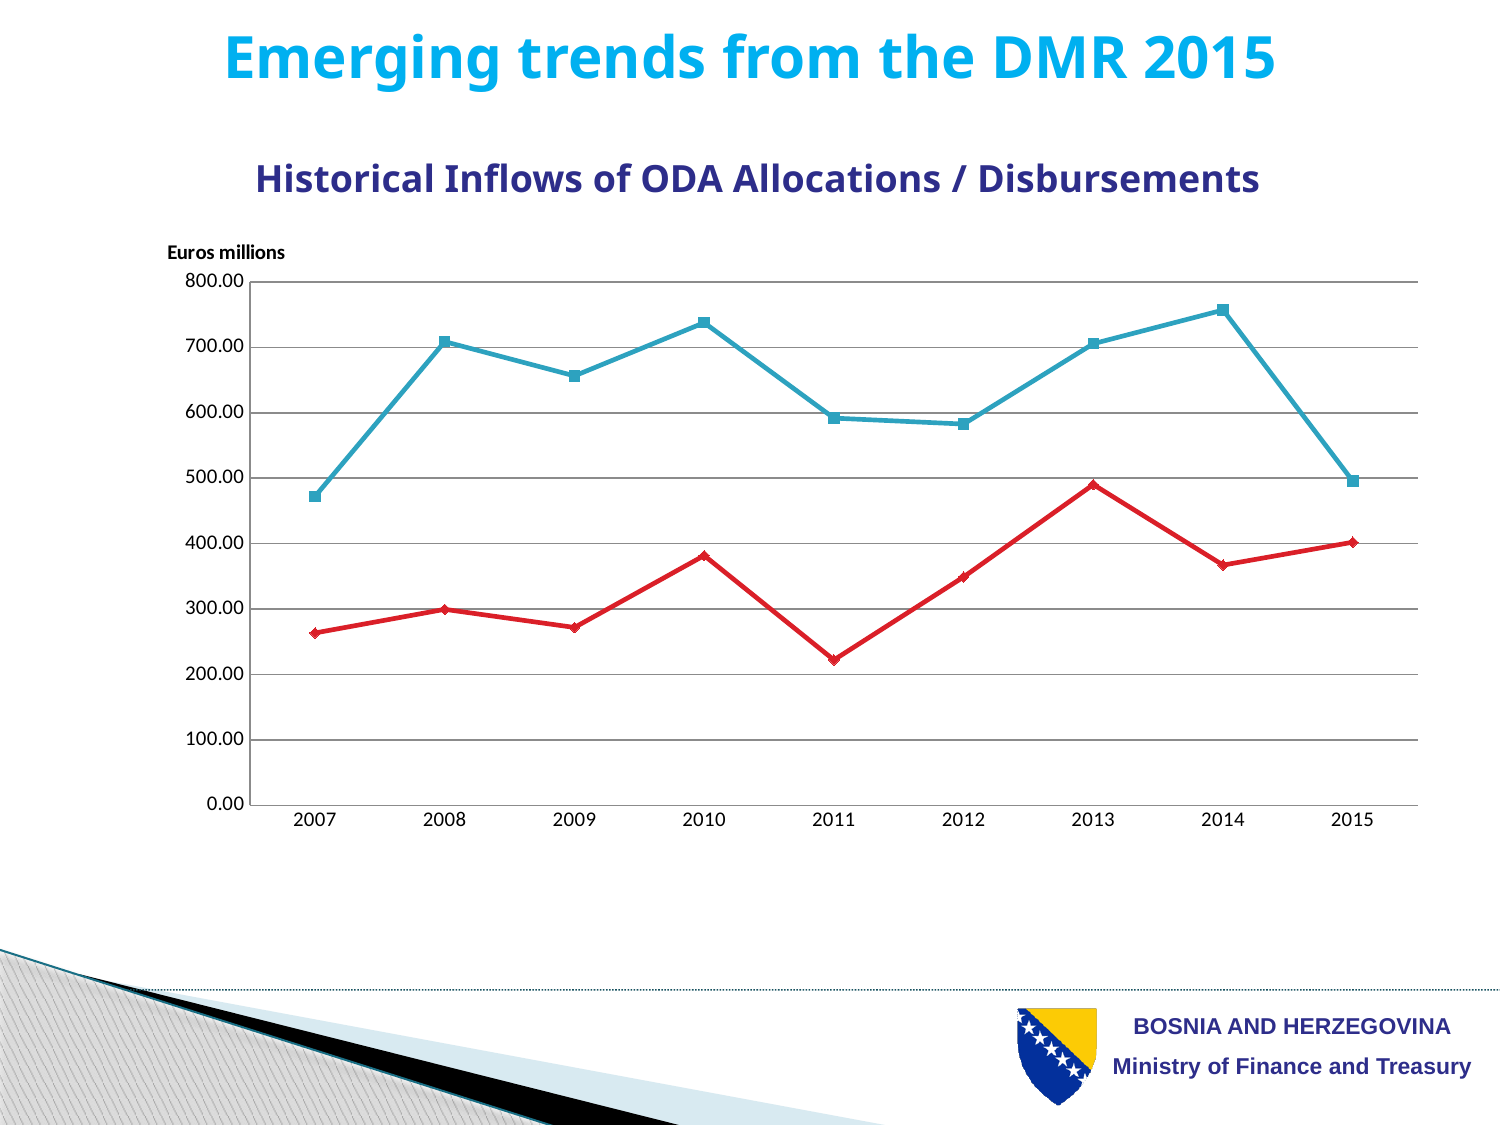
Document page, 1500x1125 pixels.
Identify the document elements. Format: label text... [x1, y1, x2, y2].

chart [29, 227, 1419, 976]
text_box BOSNIA AND HERZEGOVINA Ministry of Finance and Treasury [1096, 1004, 1489, 1125]
text_box Emerging trends from the DMR 2015 Historical Inflows of ODA Allocations / Disbursements [31, 12, 1484, 280]
picture [1017, 1008, 1098, 1106]
